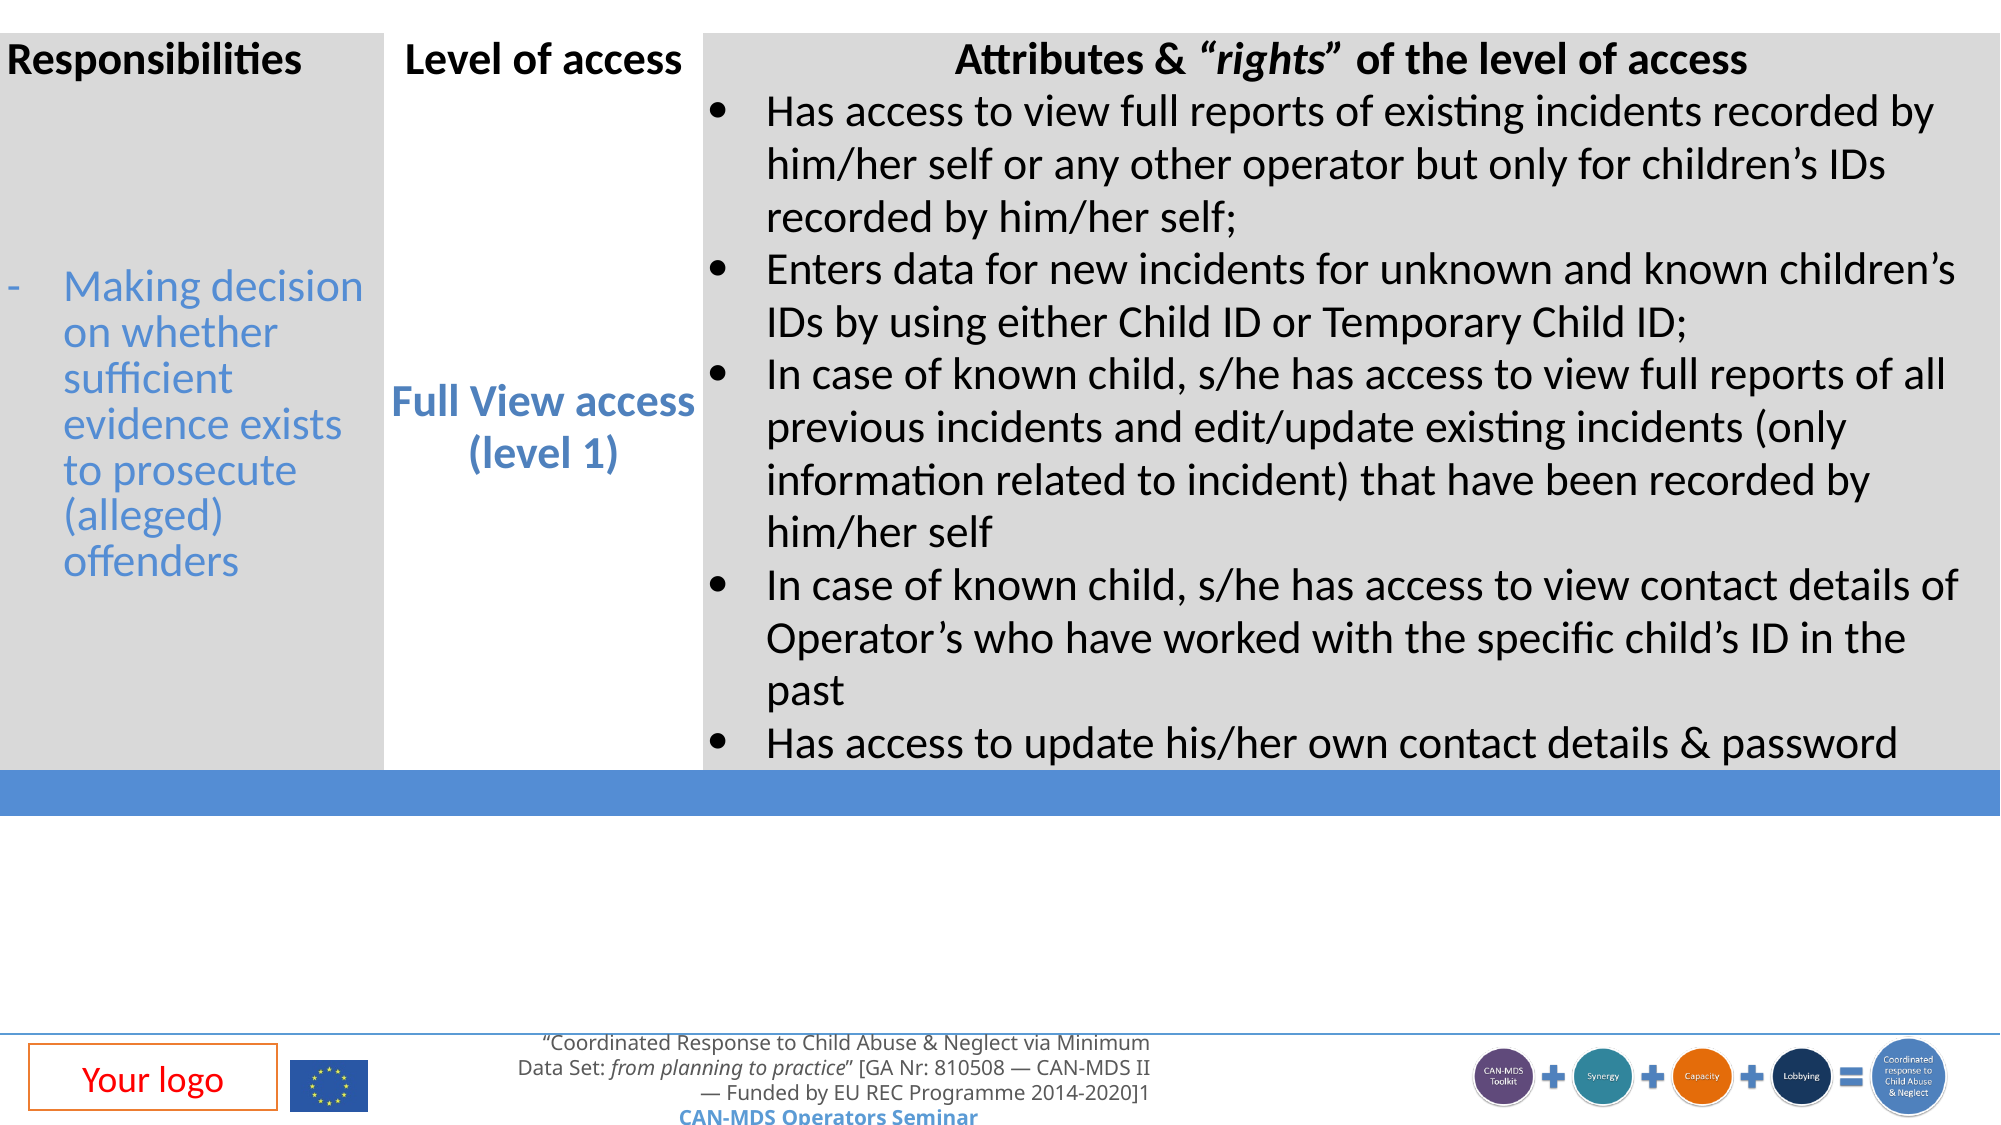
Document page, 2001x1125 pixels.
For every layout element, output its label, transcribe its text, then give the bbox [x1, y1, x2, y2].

table_header Responsibilities [0, 33, 384, 86]
picture [290, 1060, 368, 1112]
table_cell [0, 770, 384, 816]
table_cell Full View access (level 1) [384, 86, 703, 770]
table_cell Making decision on whether sufficient evidence exists to prosecute (alleged) offenders [0, 86, 384, 770]
table_cell [384, 770, 703, 816]
table_header Level of access [384, 33, 703, 86]
picture [1470, 1035, 1949, 1119]
table_cell [703, 770, 2000, 816]
table_cell Has access to view full reports of existing incidents recorded by him/her self or any other operator but only for children’s IDs recorded by him/her self; Enters data for new incidents for unknown and known children’s IDs by using either Child ID or Temporary Child ID; In case of known child, s/he has access to view full reports of all previous incidents and edit/update existing incidents (only information related to incident) that have been recorded by him/her self In case of known child, s/he has access to view contact details of Operator’s who have worked with the specific child’s ID in the past Has access to update his/her own contact details & password [703, 86, 2000, 770]
table_header Attributes & “rights” of the level of access [703, 33, 2000, 86]
